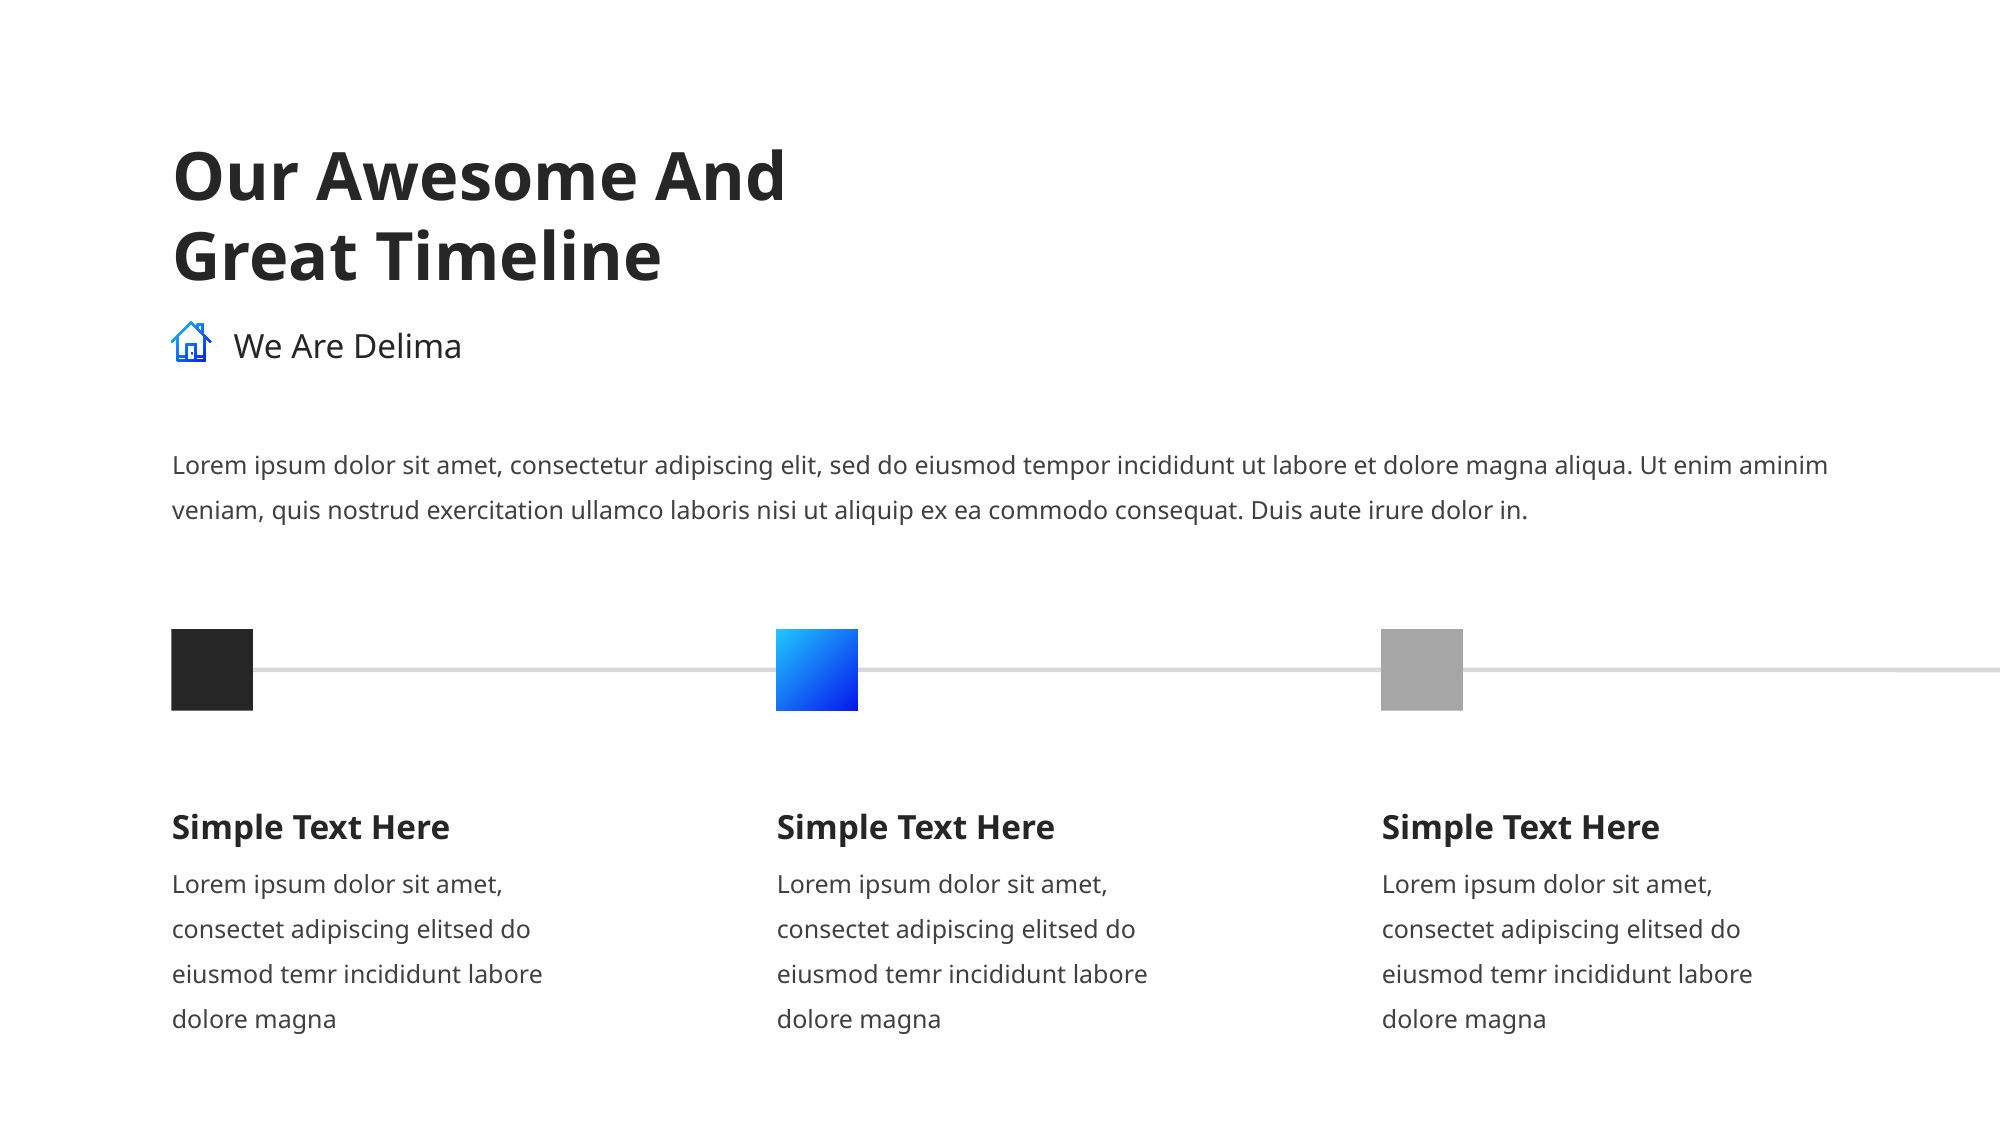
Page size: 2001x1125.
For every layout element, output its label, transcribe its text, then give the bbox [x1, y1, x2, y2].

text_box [157, 126, 852, 374]
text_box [171, 629, 2000, 711]
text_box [157, 778, 637, 999]
text_box Lorem ipsum dolor sit amet, consectetur adipiscing elit, sed do eiusmod tempor incididunt ut labore et dolore magna aliqua. Ut enim aminim veniam, quis nostrud exercitation ullamco laboris nisi ut aliquip ex ea commodo consequat. Duis aute irure dolor in. [157, 427, 1847, 533]
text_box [762, 778, 1242, 999]
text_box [1367, 778, 1847, 999]
